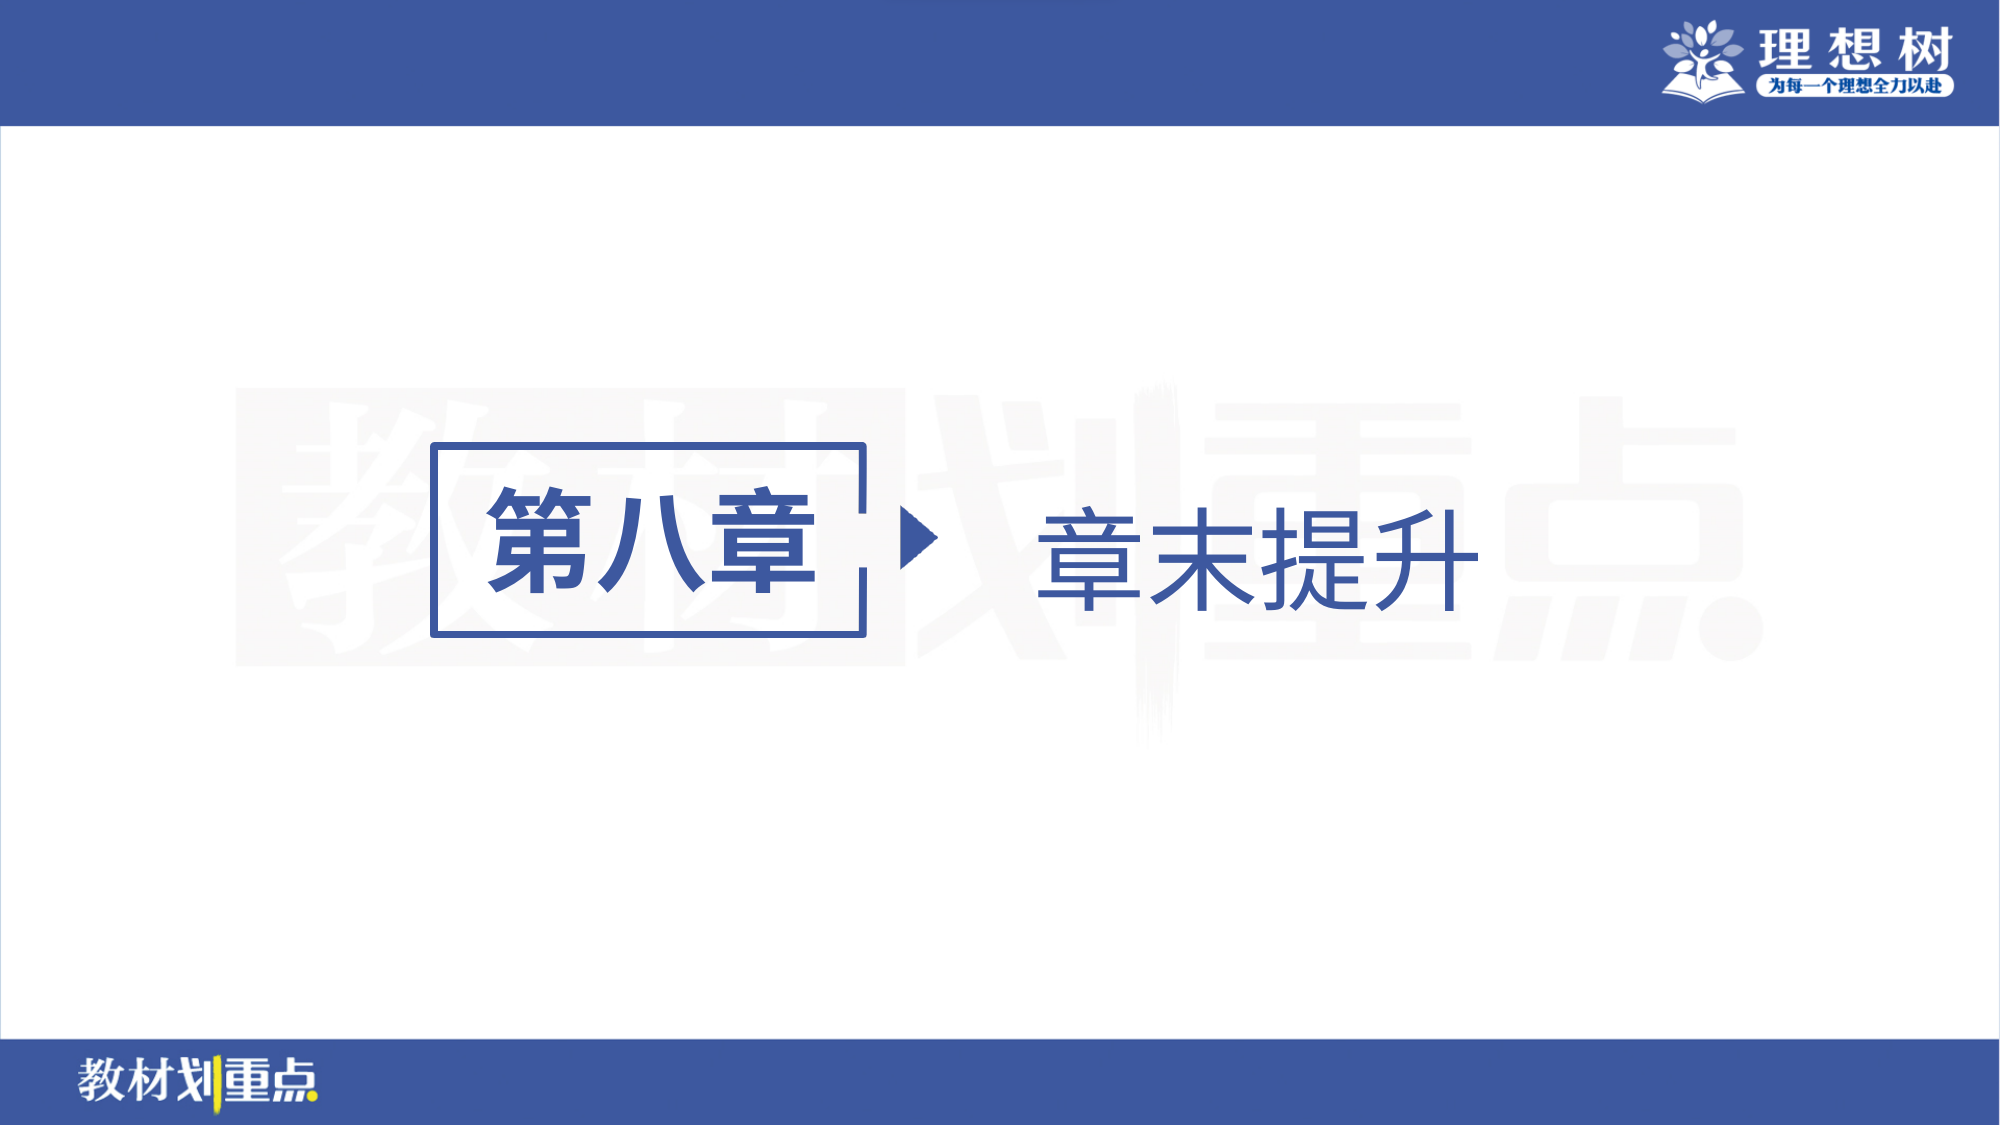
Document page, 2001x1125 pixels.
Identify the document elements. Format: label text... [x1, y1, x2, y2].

picture [0, 0, 2000, 1125]
text_box 章末提升 [1033, 424, 2000, 635]
